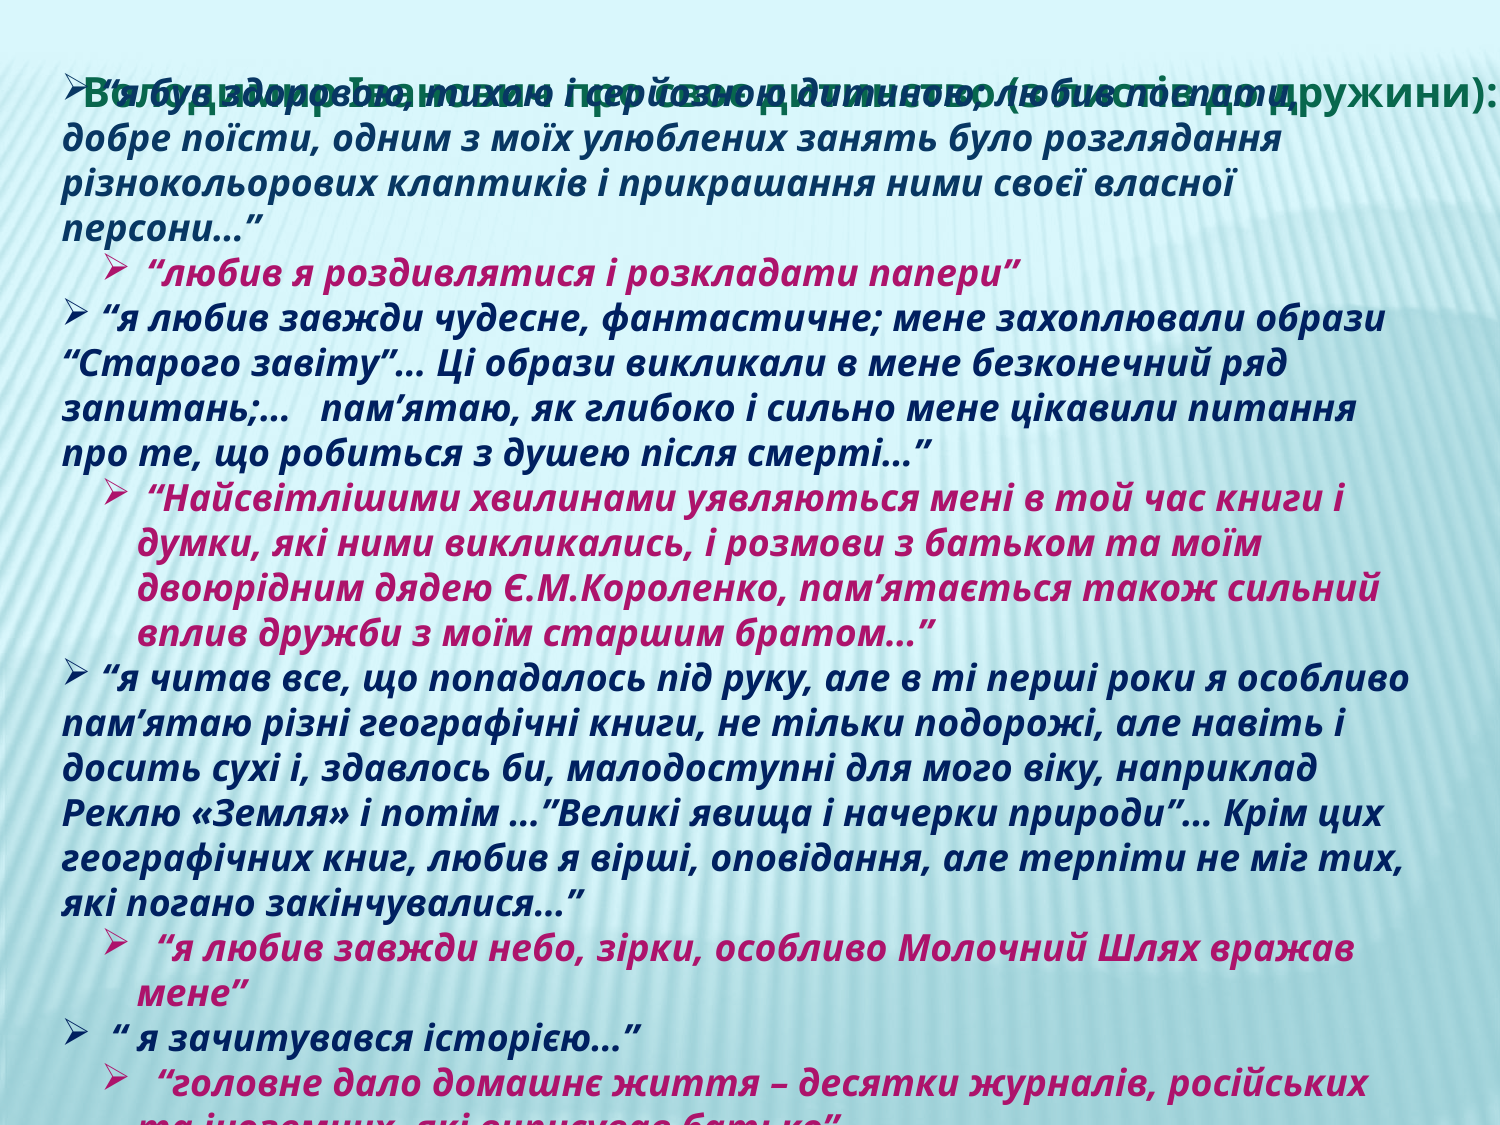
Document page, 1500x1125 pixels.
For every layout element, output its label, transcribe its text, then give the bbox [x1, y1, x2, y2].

text_box Володимир Іванович про своє дитинство (з листів до дружини): [67, 58, 1500, 124]
text_box “я був здоровою, тихою і серйозною дитиною; любив поспати, добре поїсти, одним з моїх улюблених занять було розглядання різнокольорових клаптиків і прикрашання ними своєї власної персони…” “любив я роздивлятися і розкладати папери” “я любив завжди чудесне, фантастичне; мене захоплювали образи “Старого завіту”… Ці образи викликали в мене безконечний ряд запитань;… пам’ятаю, як глибоко і сильно мене цікавили питання про те, що робиться з душею після смерті…” “Найсвітлішими хвилинами уявляються мені в той час книги і думки, які ними викликались, і розмови з батьком та моїм двоюрідним дядею Є.М.Короленко, пам’ятається також сильний вплив дружби з моїм старшим братом…” “я читав все, що попадалось під руку, але в ті перші роки я особливо пам’ятаю різні географічні книги, не тільки подорожі, але навіть і досить сухі і, здавлось би, малодоступні для мого віку, наприклад Реклю «Земля» і потім …”Великі явища і начерки природи”… Крім цих географічних книг, любив я вірші, оповідання, але терпіти не міг тих, які погано закінчувалися…” “я любив завжди небо, зірки, особливо Молочний Шлях вражав мене” “ я зачитувався історією…” “головне дало домашнє життя – десятки журналів, російських та іноземних, які виписував батько” [46, 62, 1430, 1125]
